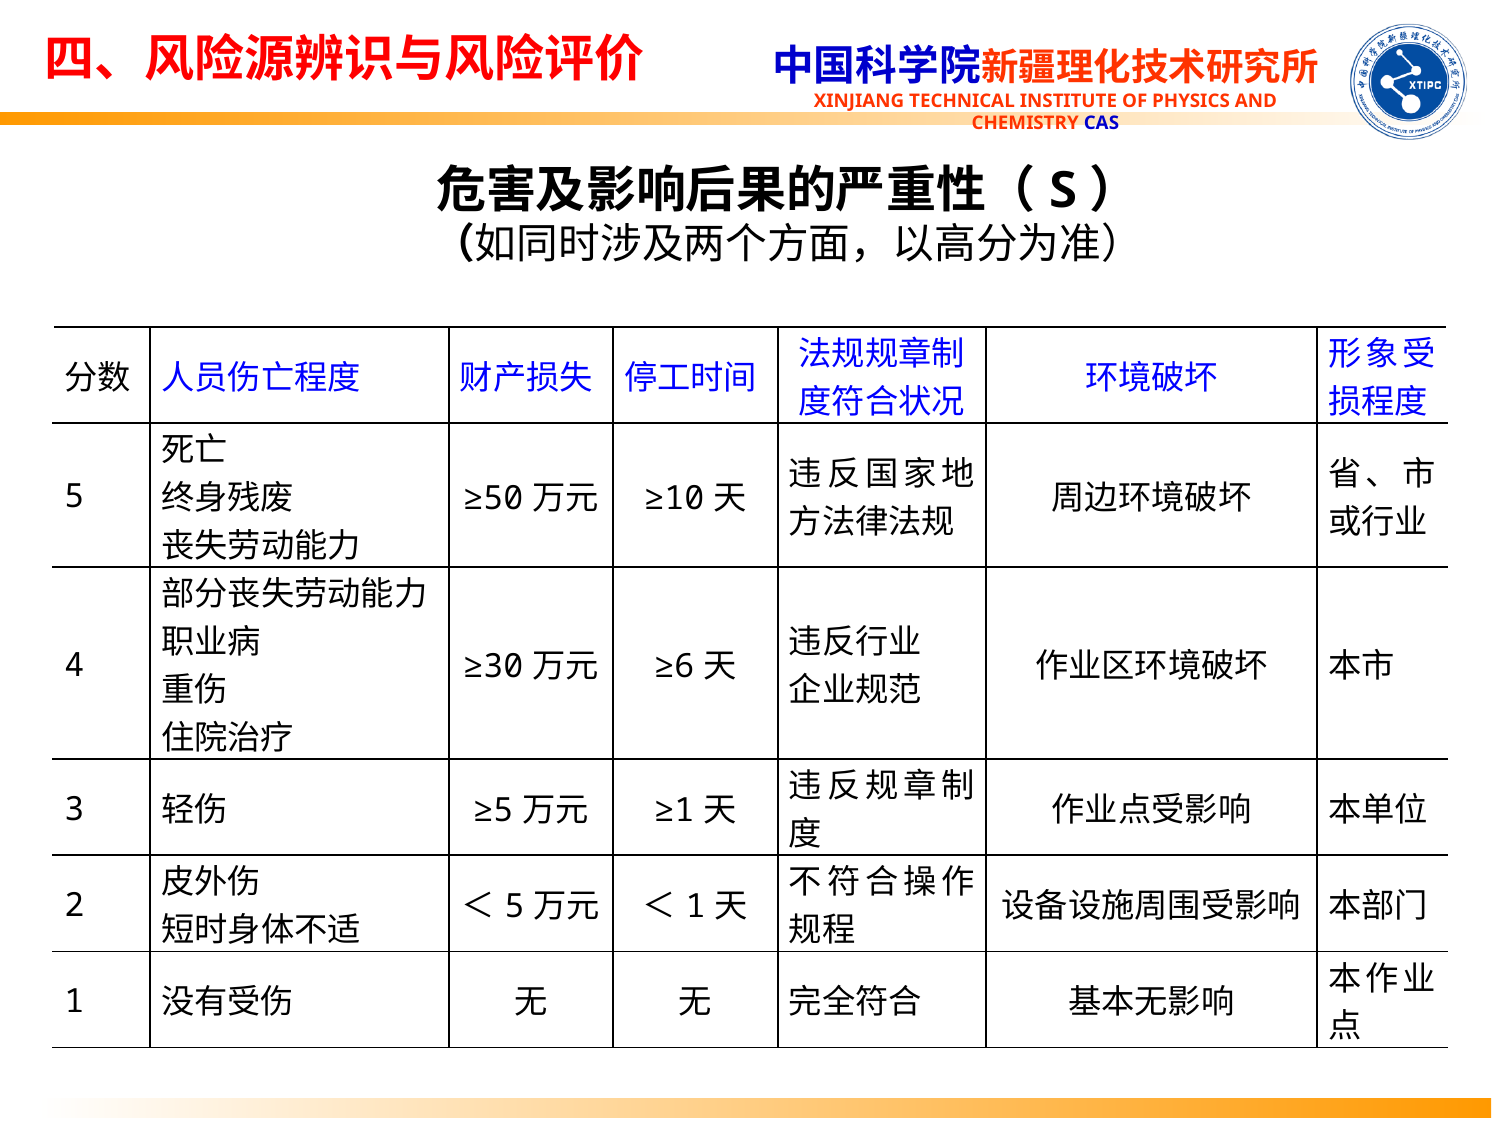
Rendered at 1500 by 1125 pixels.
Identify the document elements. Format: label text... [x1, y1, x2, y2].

table_header 人员伤亡程度 [151, 328, 448, 422]
table_cell 2 [54, 856, 149, 951]
table_cell 作业点受影响 [987, 760, 1316, 854]
table_cell 不符合操作规程 [779, 856, 985, 951]
table_cell 无 [614, 952, 777, 1047]
table_header 法规规章制 度符合状况 [779, 328, 985, 422]
table_cell 周边环境破坏 [987, 424, 1316, 566]
table_cell ≥10天 [614, 424, 777, 566]
table_cell ≥30万元 [450, 568, 612, 758]
picture [1342, 16, 1474, 147]
table_cell 死亡 终身残废 丧失劳动能力 [151, 424, 448, 566]
table_cell 本单位 [1318, 760, 1446, 854]
table_cell 无 [450, 952, 612, 1047]
table_header 形象受损程度 [1318, 328, 1446, 422]
table_cell 3 [54, 760, 149, 854]
table_cell ≥1天 [614, 760, 777, 854]
table_cell 作业区环境破坏 [987, 568, 1316, 758]
table_cell ＜1天 [614, 856, 777, 951]
table_cell 本市 [1318, 568, 1446, 758]
table_cell ≥50万元 [450, 424, 612, 566]
table_cell 皮外伤 短时身体不适 [151, 856, 448, 951]
table_cell 部分丧失劳动能力 职业病 重伤 住院治疗 [151, 568, 448, 758]
table_cell 4 [54, 568, 149, 758]
title 危害及影响后果的严重性（S） （如同时涉及两个方面，以高分为准） [388, 149, 1188, 279]
text_box 四、风险源辨识与风险评价 [29, 19, 833, 102]
table_cell 没有受伤 [151, 952, 448, 1047]
table_header 环境破坏 [987, 328, 1316, 422]
table_cell 违反规章制度 [779, 760, 985, 854]
table_cell 完全符合 [779, 952, 985, 1047]
table_cell 违反行业 企业规范 [779, 568, 985, 758]
table_cell 省、市或行业 [1318, 424, 1446, 566]
table_cell 基本无影响 [987, 952, 1316, 1047]
table_cell 本部门 [1318, 856, 1446, 951]
table_cell ≥5万元 [450, 760, 612, 854]
table_cell 1 [54, 952, 149, 1047]
table_cell 5 [54, 424, 149, 566]
table_cell 设备设施周围受影响 [987, 856, 1316, 951]
table_cell 违反国家地方法律法规 [779, 424, 985, 566]
table_header 财产损失 [450, 328, 612, 422]
table_header 停工时间 [614, 328, 777, 422]
table_header 分数 [54, 328, 149, 422]
table_cell 轻伤 [151, 760, 448, 854]
table_cell 本作业点 [1318, 952, 1446, 1047]
table_cell ≥6天 [614, 568, 777, 758]
table_cell ＜5万元 [450, 856, 612, 951]
